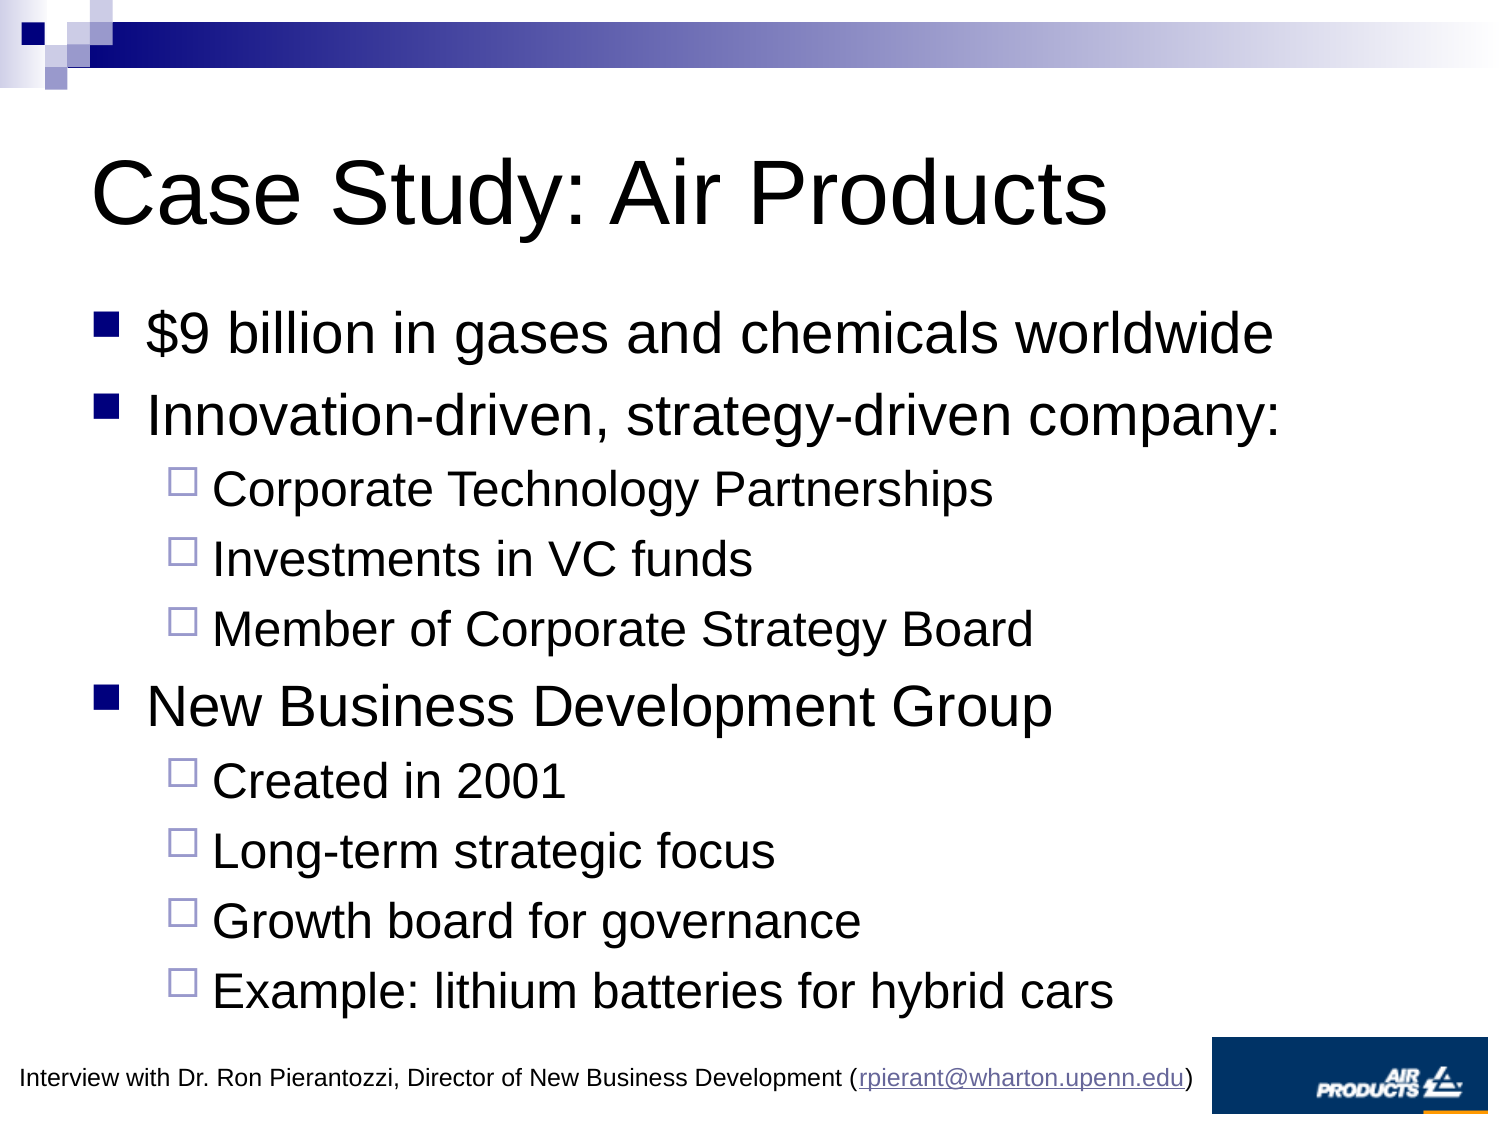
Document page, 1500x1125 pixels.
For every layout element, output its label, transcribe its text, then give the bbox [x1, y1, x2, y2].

title Case Study: Air Products [74, 74, 1426, 287]
text_box Interview with Dr. Ron Pierantozzi, Director of New Business Development (rpierant@wharton.upenn.edu) [4, 1057, 1207, 1100]
picture [1212, 1037, 1488, 1115]
list $9 billion in gases and chemicals worldwide Innovation-driven, strategy-driven company: Corporate Technology Partnerships Investments in VC funds Member of Corporate Strategy Board New Business Development Group Created in 2001 Long-term strategic focus Growth board for governance Example: lithium batteries for hybrid cars [74, 287, 1426, 1051]
